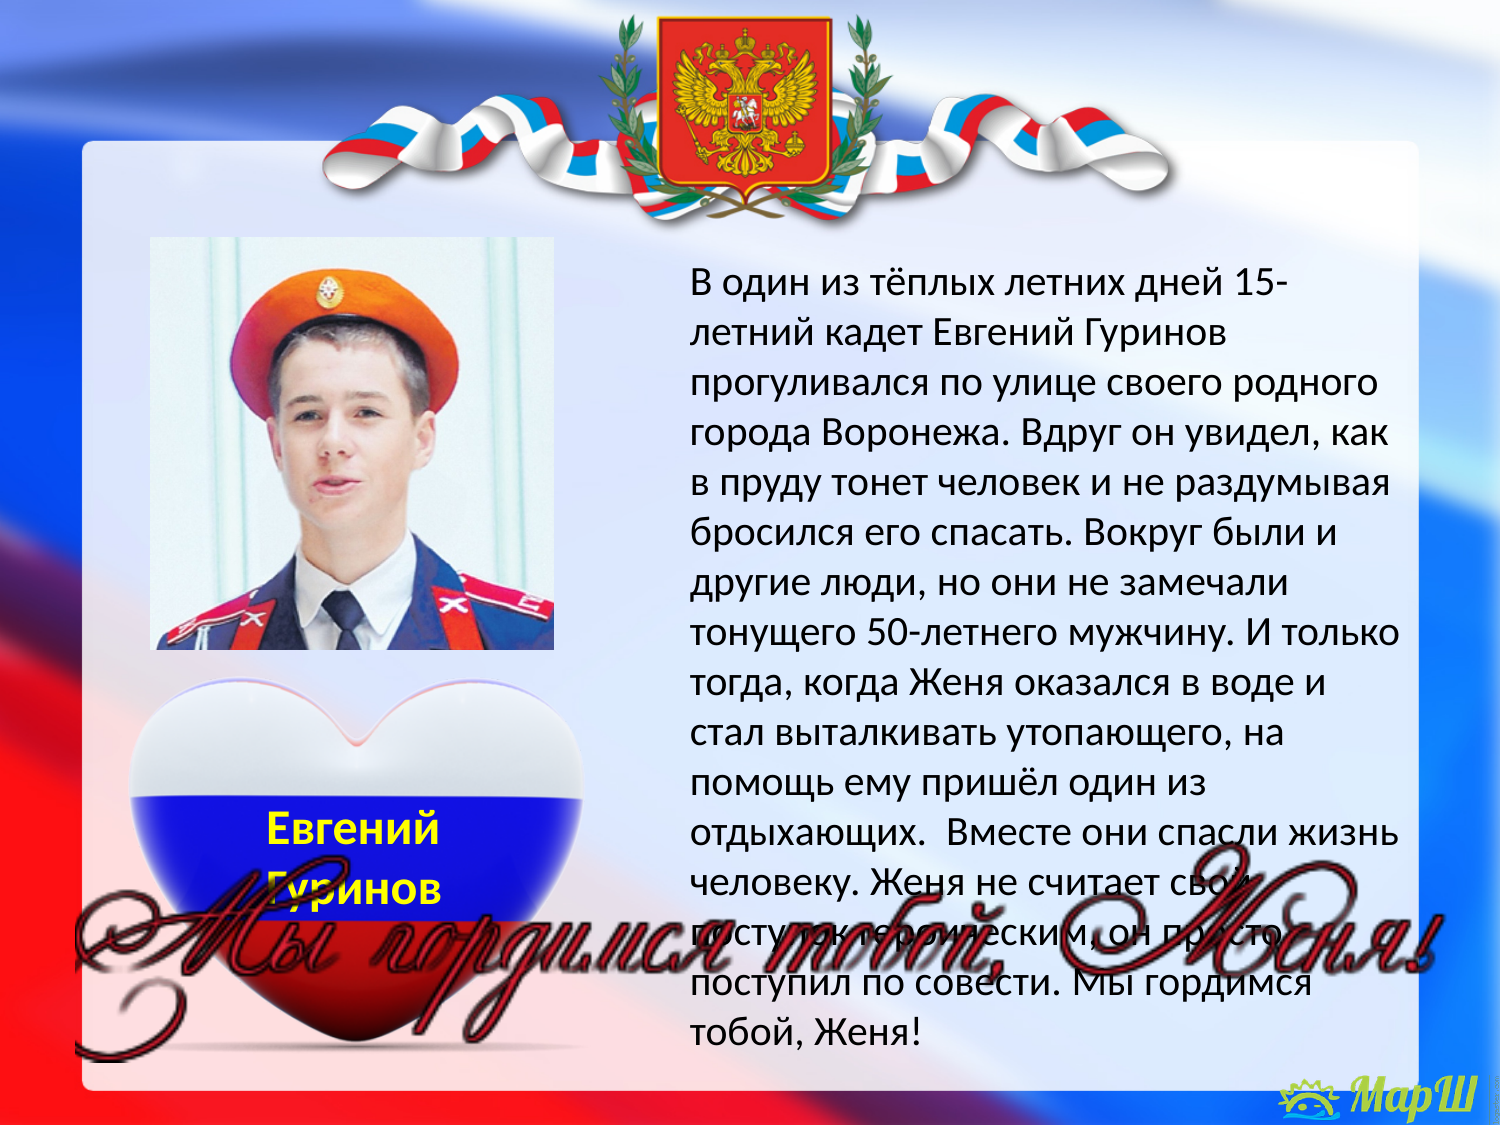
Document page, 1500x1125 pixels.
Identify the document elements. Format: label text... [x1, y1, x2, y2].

picture [0, 0, 1500, 1125]
text_box В один из тёплых летних дней 15-летний кадет Евгений Гуринов прогуливался по улице своего родного города Воронежа. Вдруг он увидел, как в пруду тонет человек и не раздумывая бросился его спасать. Вокруг были и другие люди, но они не замечали тонущего 50-летнего мужчину. И только тогда, когда Женя оказался в воде и стал выталкивать утопающего, на помощь ему пришёл один из отдыхающих. Вместе они спасли жизнь человеку. Женя не считает свой поступок героическим, он просто поступил по совести. Мы гордимся тобой, Женя! [674, 246, 1425, 835]
